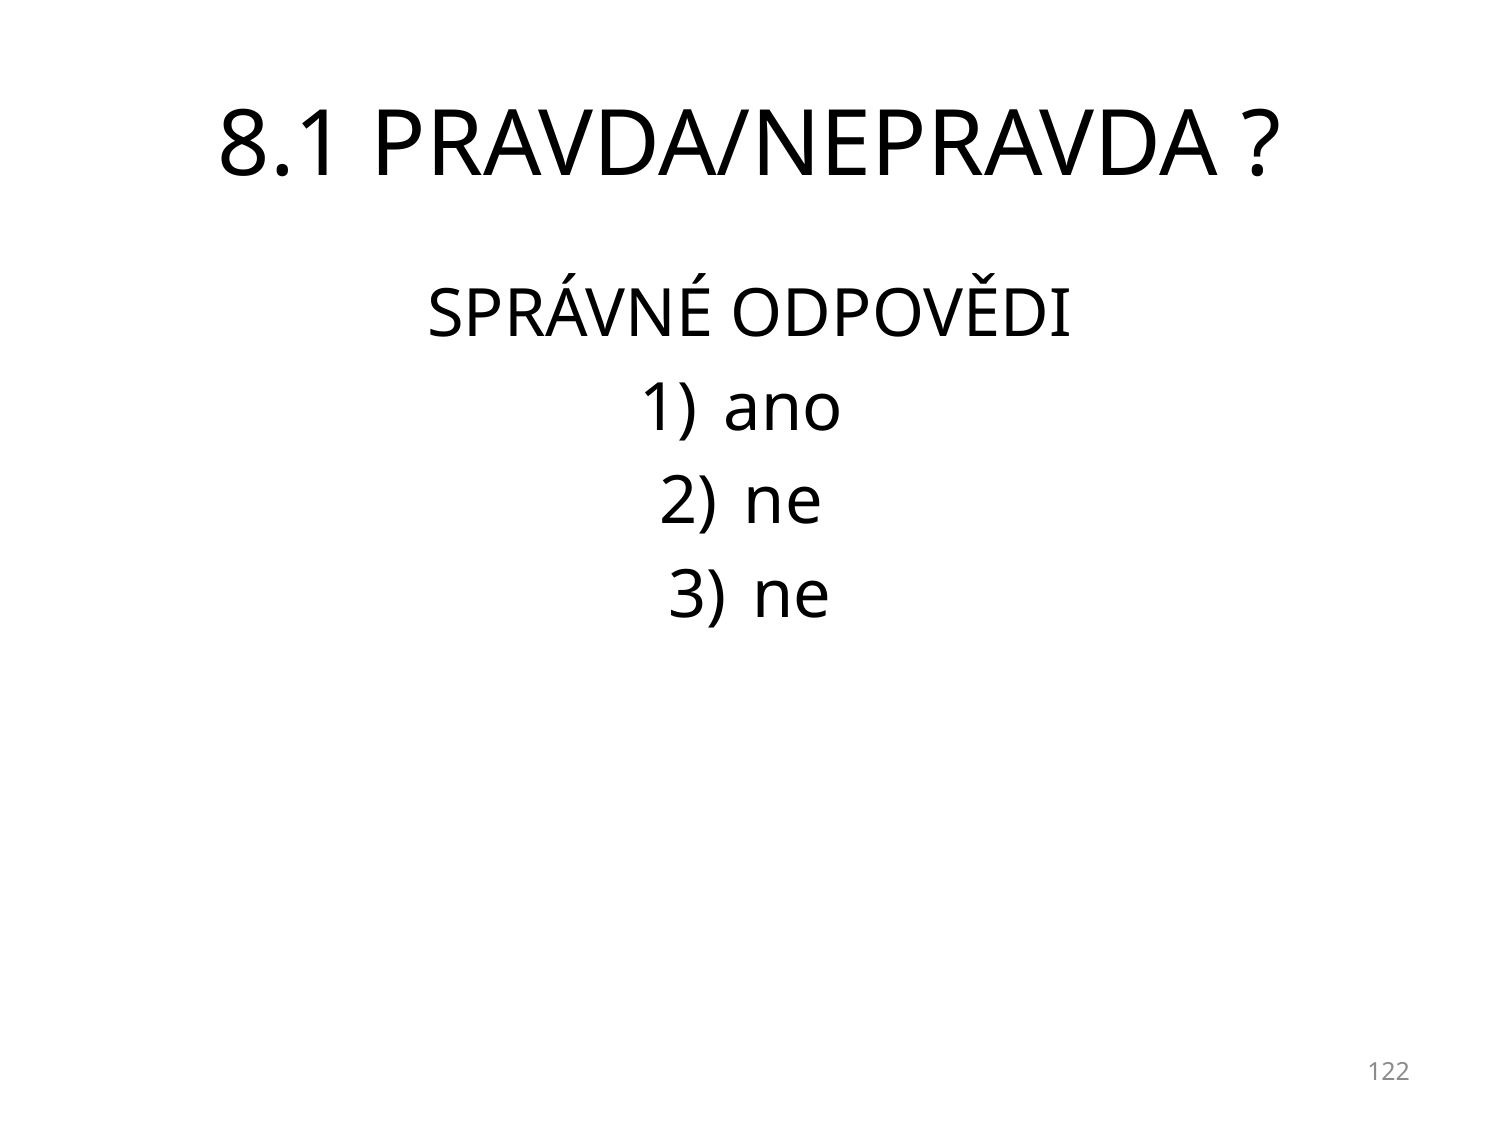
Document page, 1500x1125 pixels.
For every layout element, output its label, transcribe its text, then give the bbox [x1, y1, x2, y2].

slide_number 122 [1074, 1042, 1425, 1103]
title 8.1 PRAVDA/NEPRAVDA ? [75, 45, 1425, 233]
list SPRÁVNÉ ODPOVĚDI ano ne ne [75, 262, 1425, 1005]
